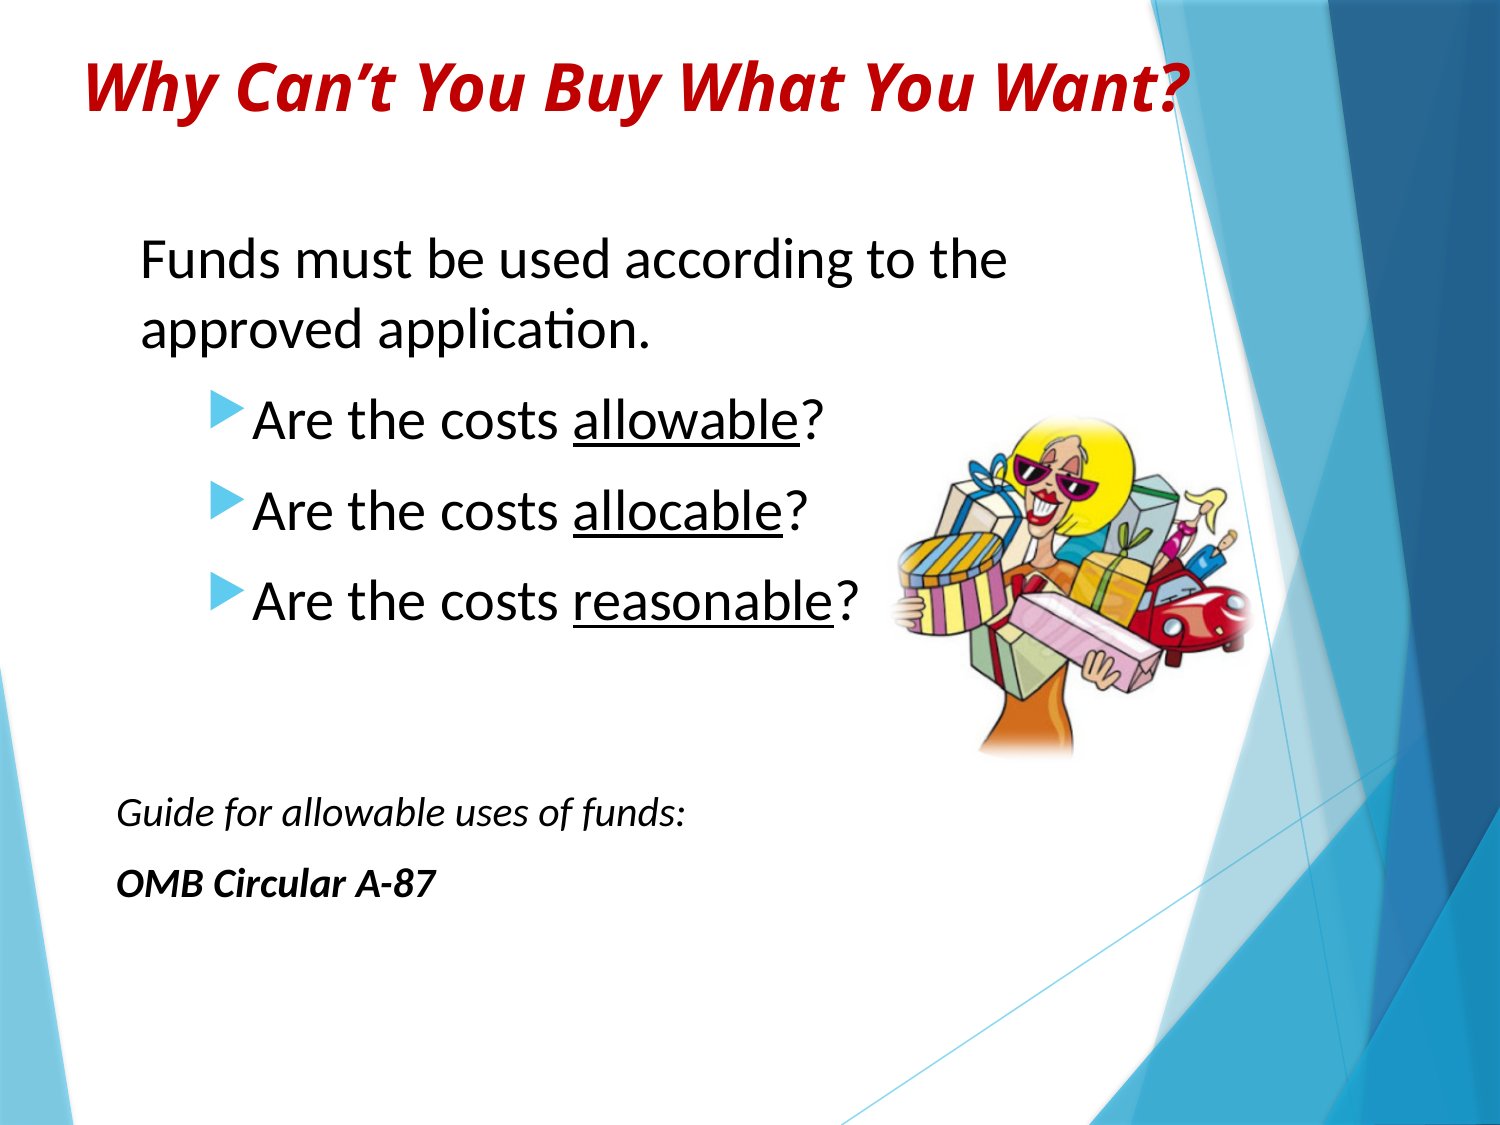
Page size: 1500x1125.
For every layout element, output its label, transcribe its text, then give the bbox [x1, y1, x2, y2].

list Funds must be used according to the approved application. Are the costs allowable? Are the costs allocable? Are the costs reasonable? Guide for allowable uses of funds: OMB Circular A-87 [87, 212, 1188, 1013]
title Why Can’t You Buy What You Want? [50, 37, 1450, 163]
picture [886, 411, 1258, 763]
